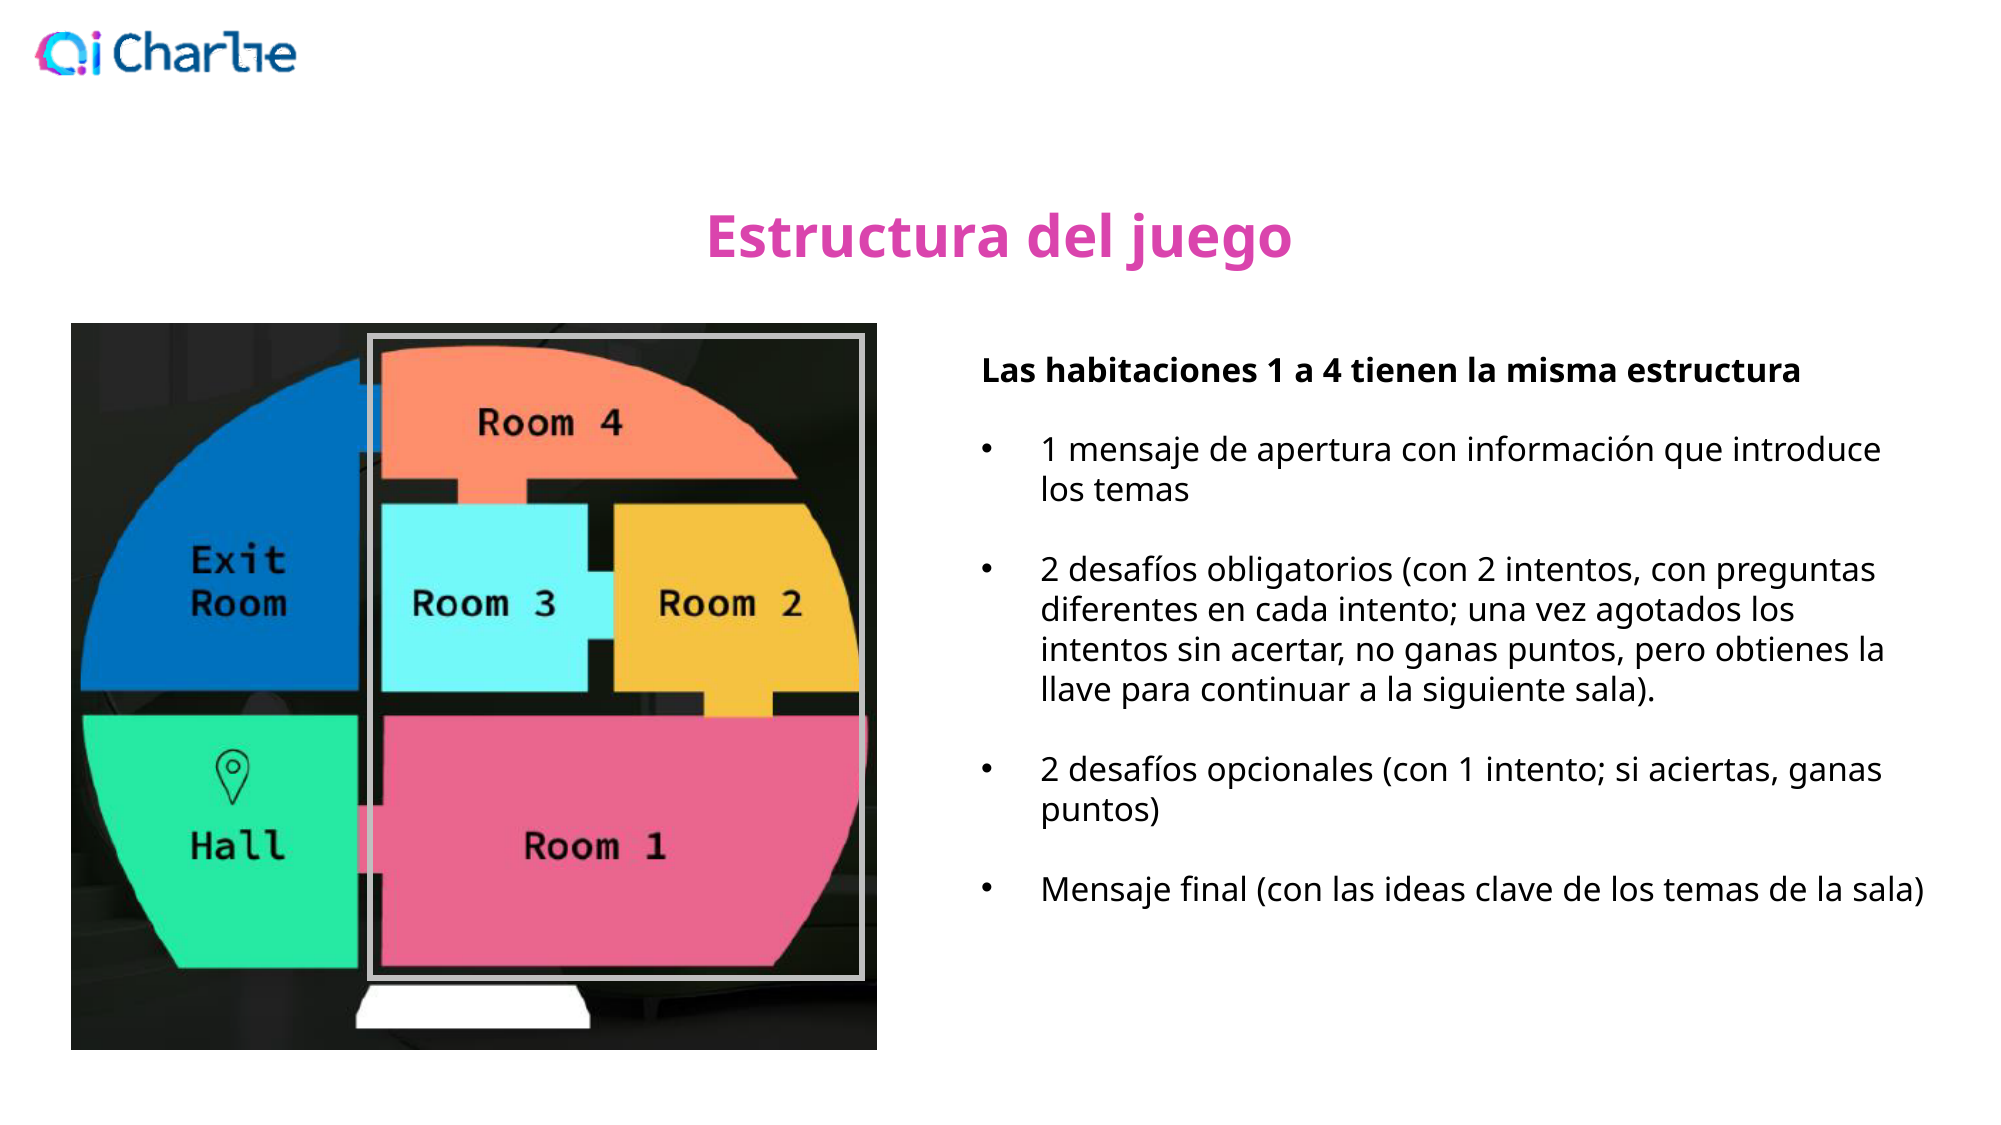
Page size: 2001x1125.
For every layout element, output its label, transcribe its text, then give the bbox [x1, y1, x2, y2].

text_box Las habitaciones 1 a 4 tienen la misma estructura 1 mensaje de apertura con información que introduce los temas 2 desafíos obligatorios (con 2 intentos, con preguntas diferentes en cada intento; una vez agotados los intentos sin acertar, no ganas puntos, pero obtienes la llave para continuar a la siguiente sala). 2 desafíos opcionales (con 1 intento; si aciertas, ganas puntos) Mensaje final (con las ideas clave de los temas de la sala) [907, 341, 1944, 916]
picture [107, 27, 303, 79]
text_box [71, 322, 877, 1050]
text_box Estructura del juego [0, 192, 2000, 278]
picture [33, 28, 104, 76]
